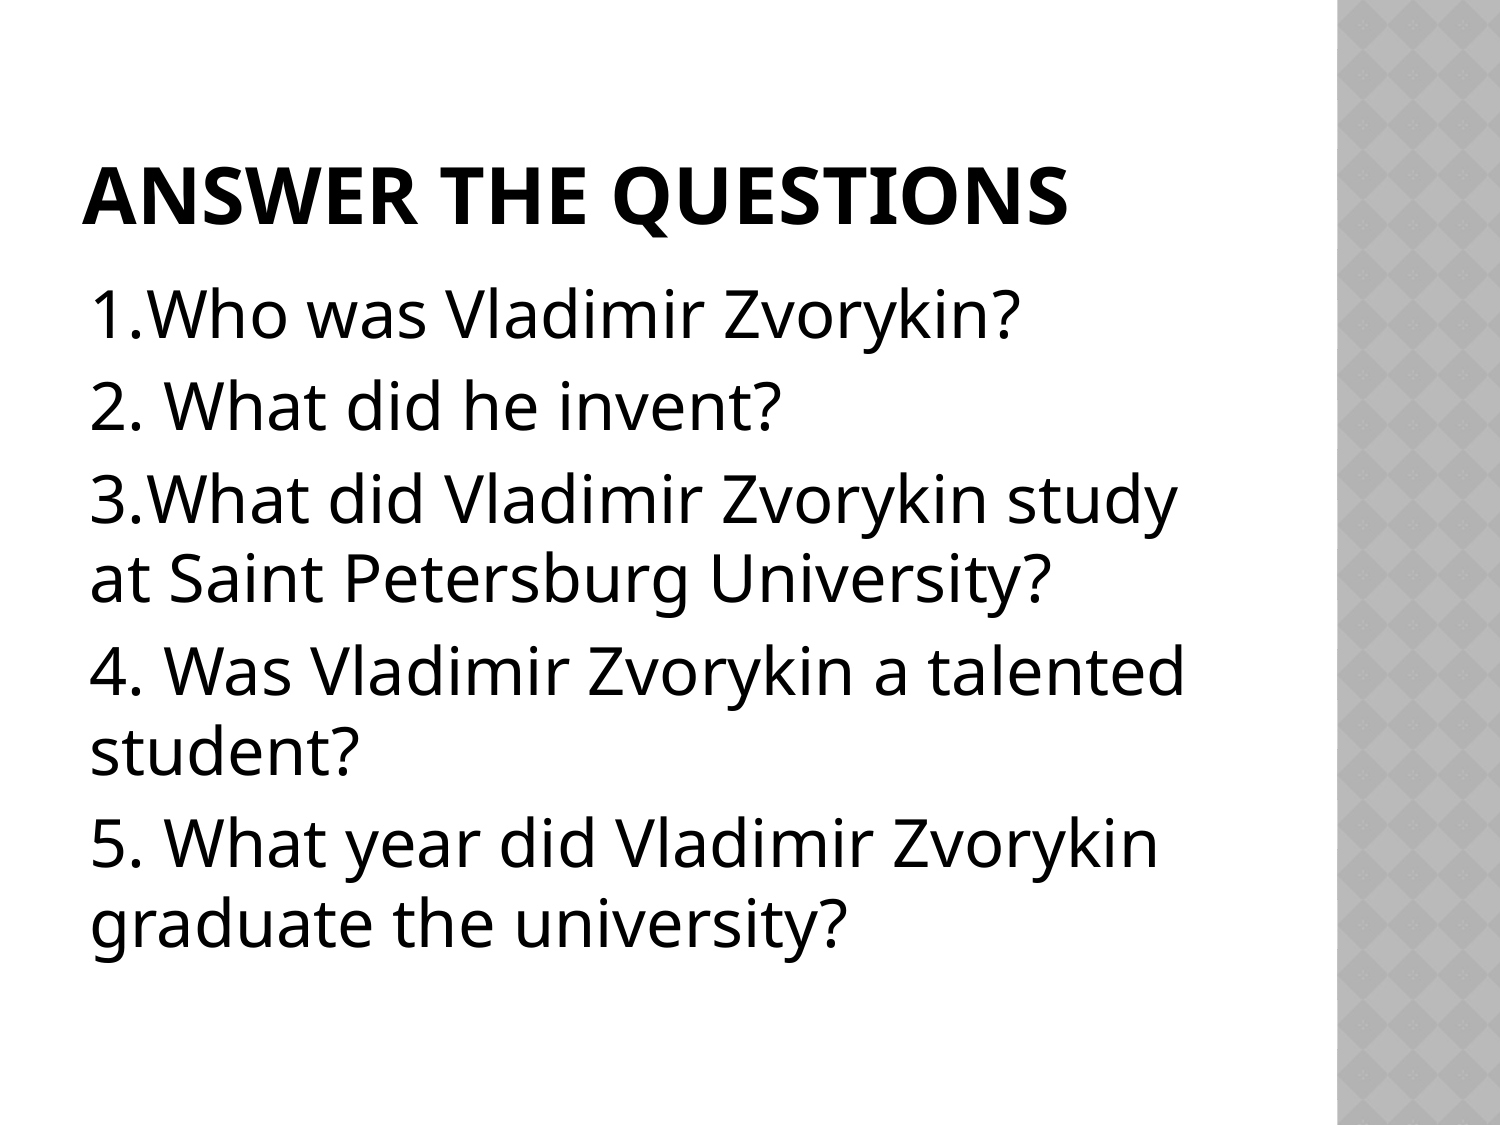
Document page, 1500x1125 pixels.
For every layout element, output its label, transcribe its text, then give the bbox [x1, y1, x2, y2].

list 1.Who was Vladimir Zvorykin? 2. What did he invent? 3.What did Vladimir Zvorykin study at Saint Petersburg University? 4. Was Vladimir Zvorykin a talented student? 5. What year did Vladimir Zvorykin graduate the university? [75, 264, 1263, 1059]
title answer the questions [75, 52, 1263, 240]
